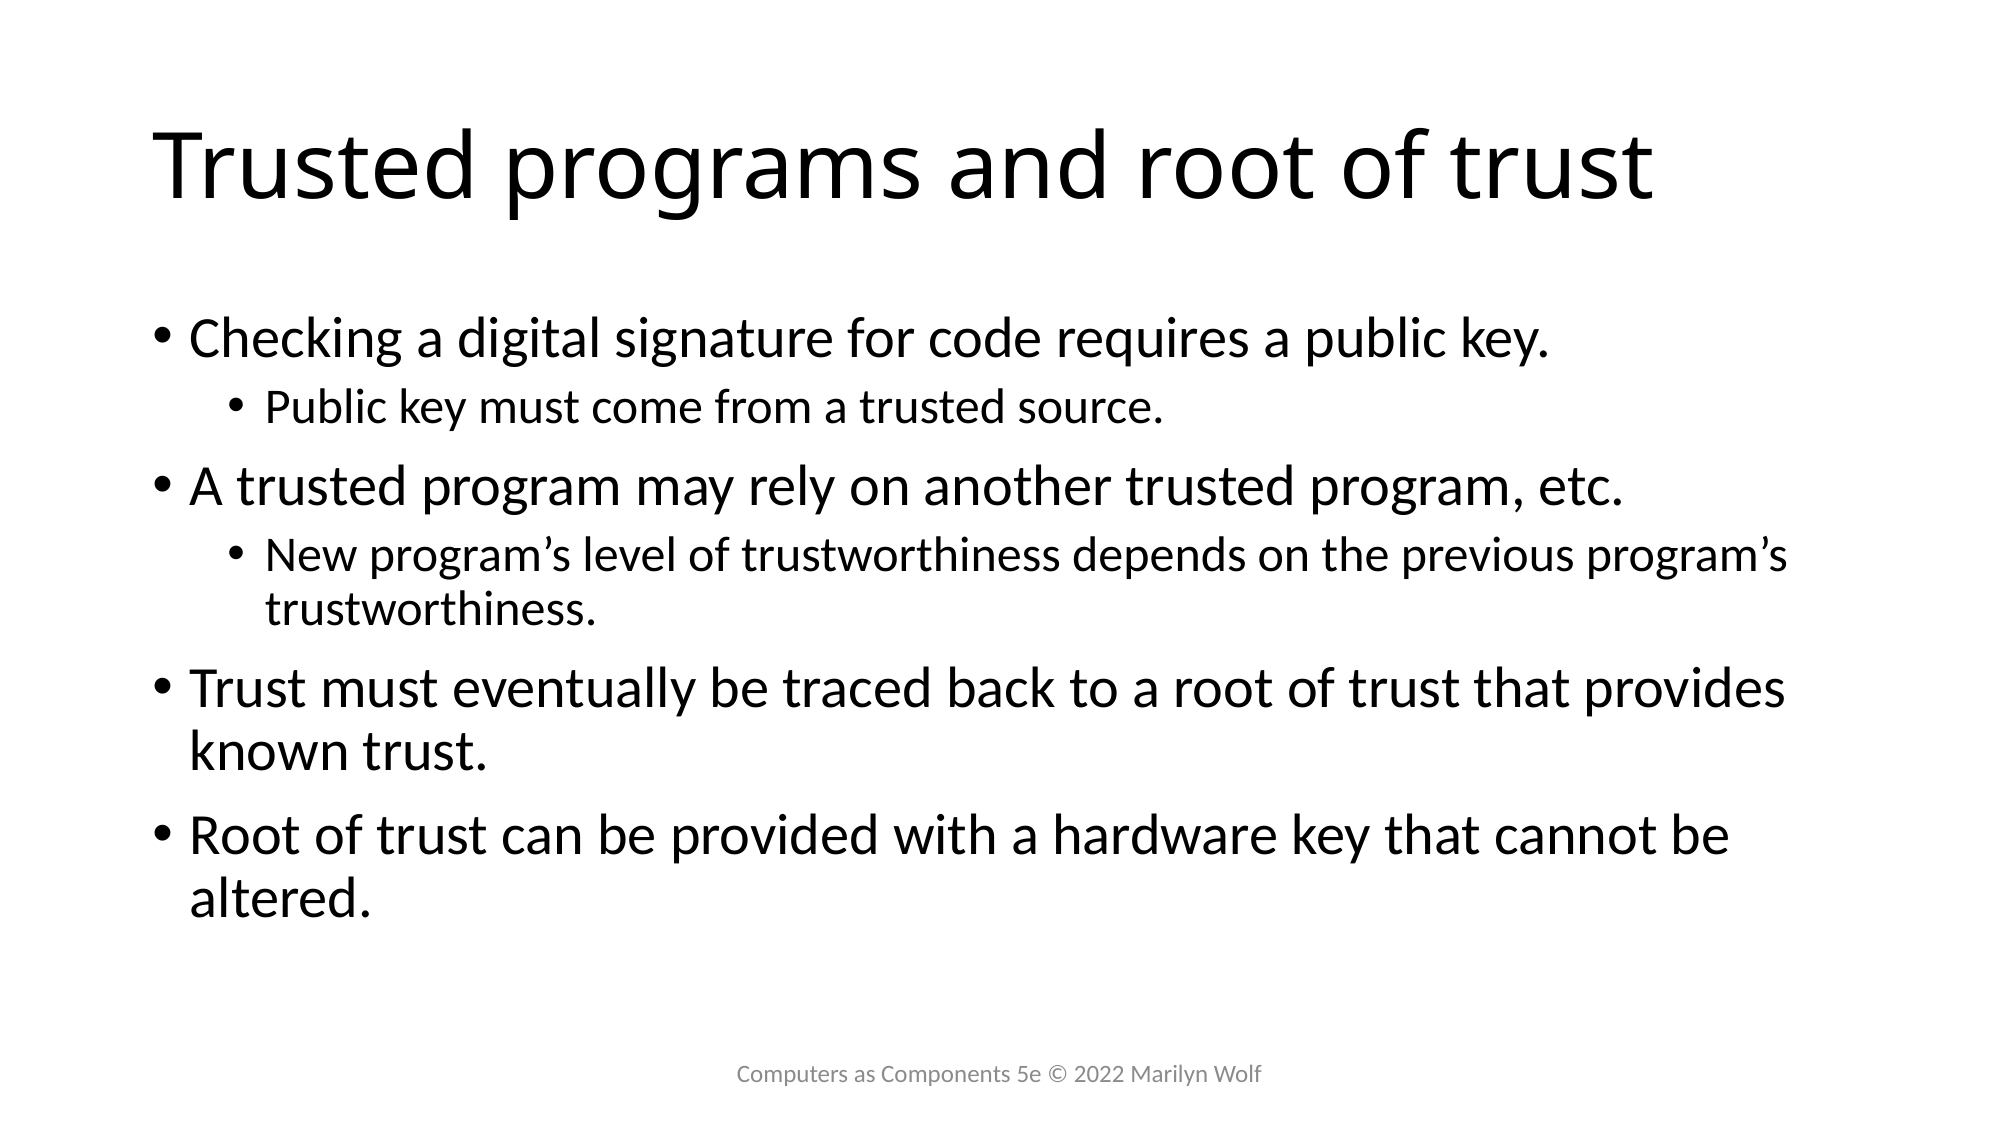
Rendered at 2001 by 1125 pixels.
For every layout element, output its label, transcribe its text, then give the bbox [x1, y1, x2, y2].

list Checking a digital signature for code requires a public key. Public key must come from a trusted source. A trusted program may rely on another trusted program, etc. New program’s level of trustworthiness depends on the previous program’s trustworthiness. Trust must eventually be traced back to a root of trust that provides known trust. Root of trust can be provided with a hardware key that cannot be altered. [137, 299, 1863, 1014]
footer Computers as Components 5e © 2022 Marilyn Wolf [662, 1042, 1338, 1103]
title Trusted programs and root of trust [137, 59, 1863, 278]
